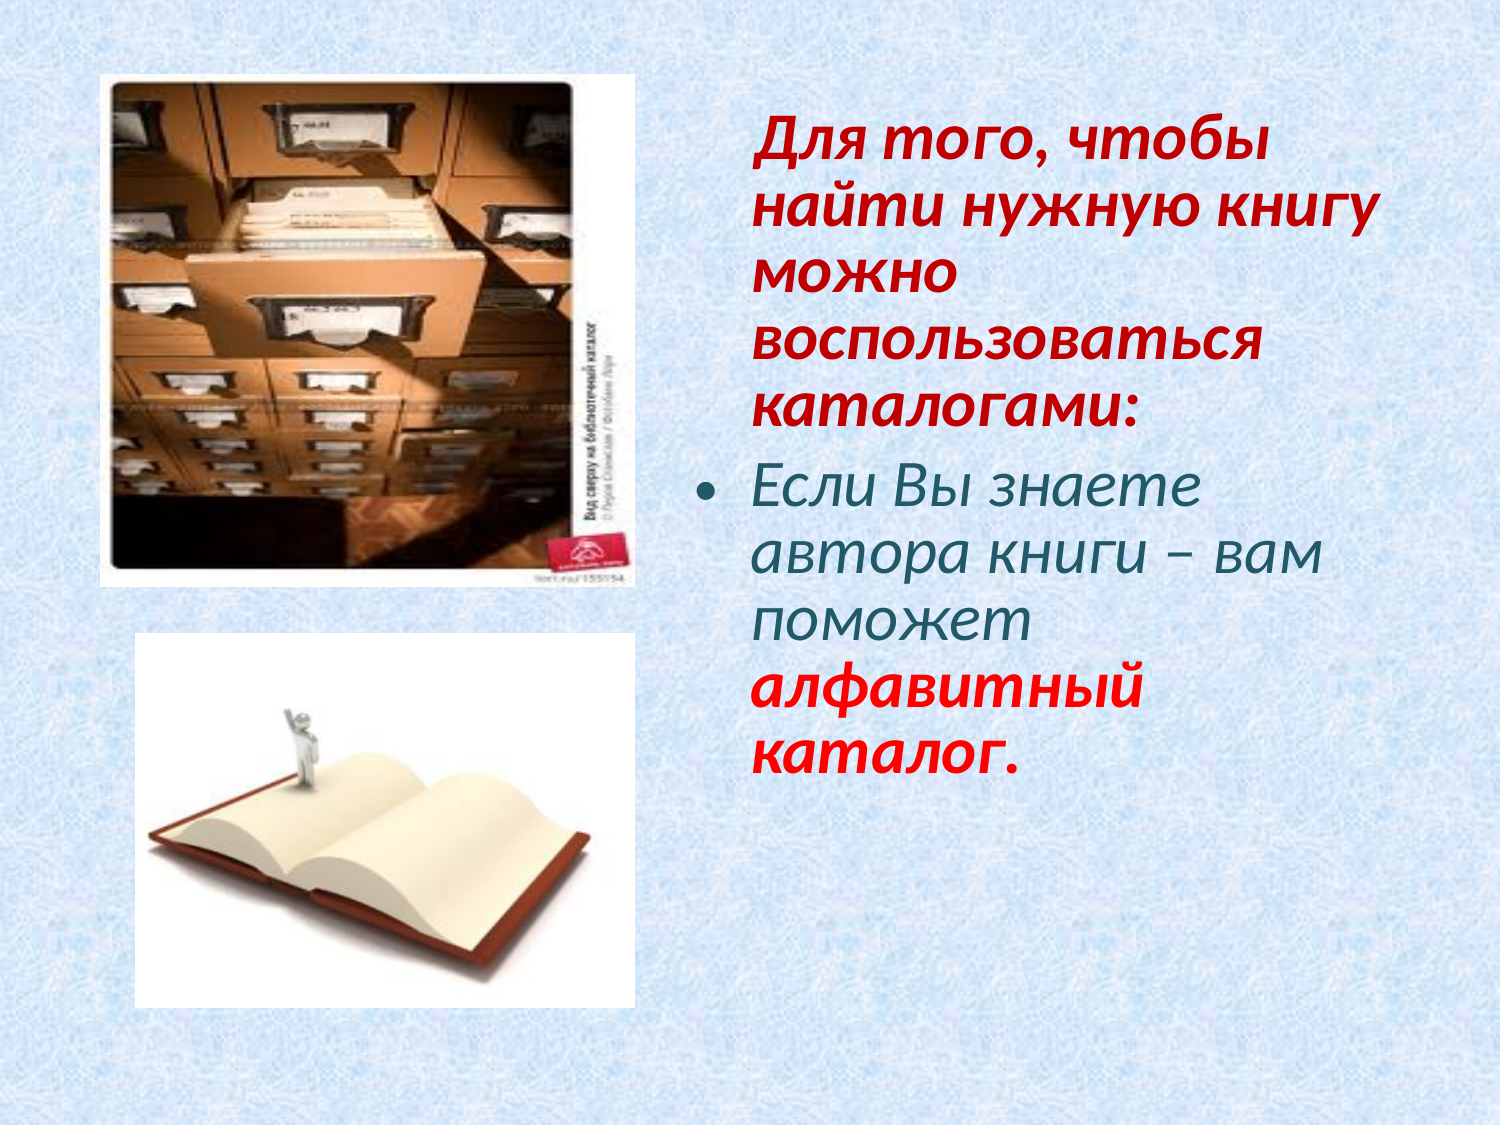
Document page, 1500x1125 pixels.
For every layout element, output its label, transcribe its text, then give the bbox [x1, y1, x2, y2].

picture [0, 0, 1500, 1125]
list Для того, чтобы найти нужную книгу можно воспользоваться каталогами: Если Вы знаете автора книги – вам поможет алфавитный каталог. [679, 101, 1436, 1017]
